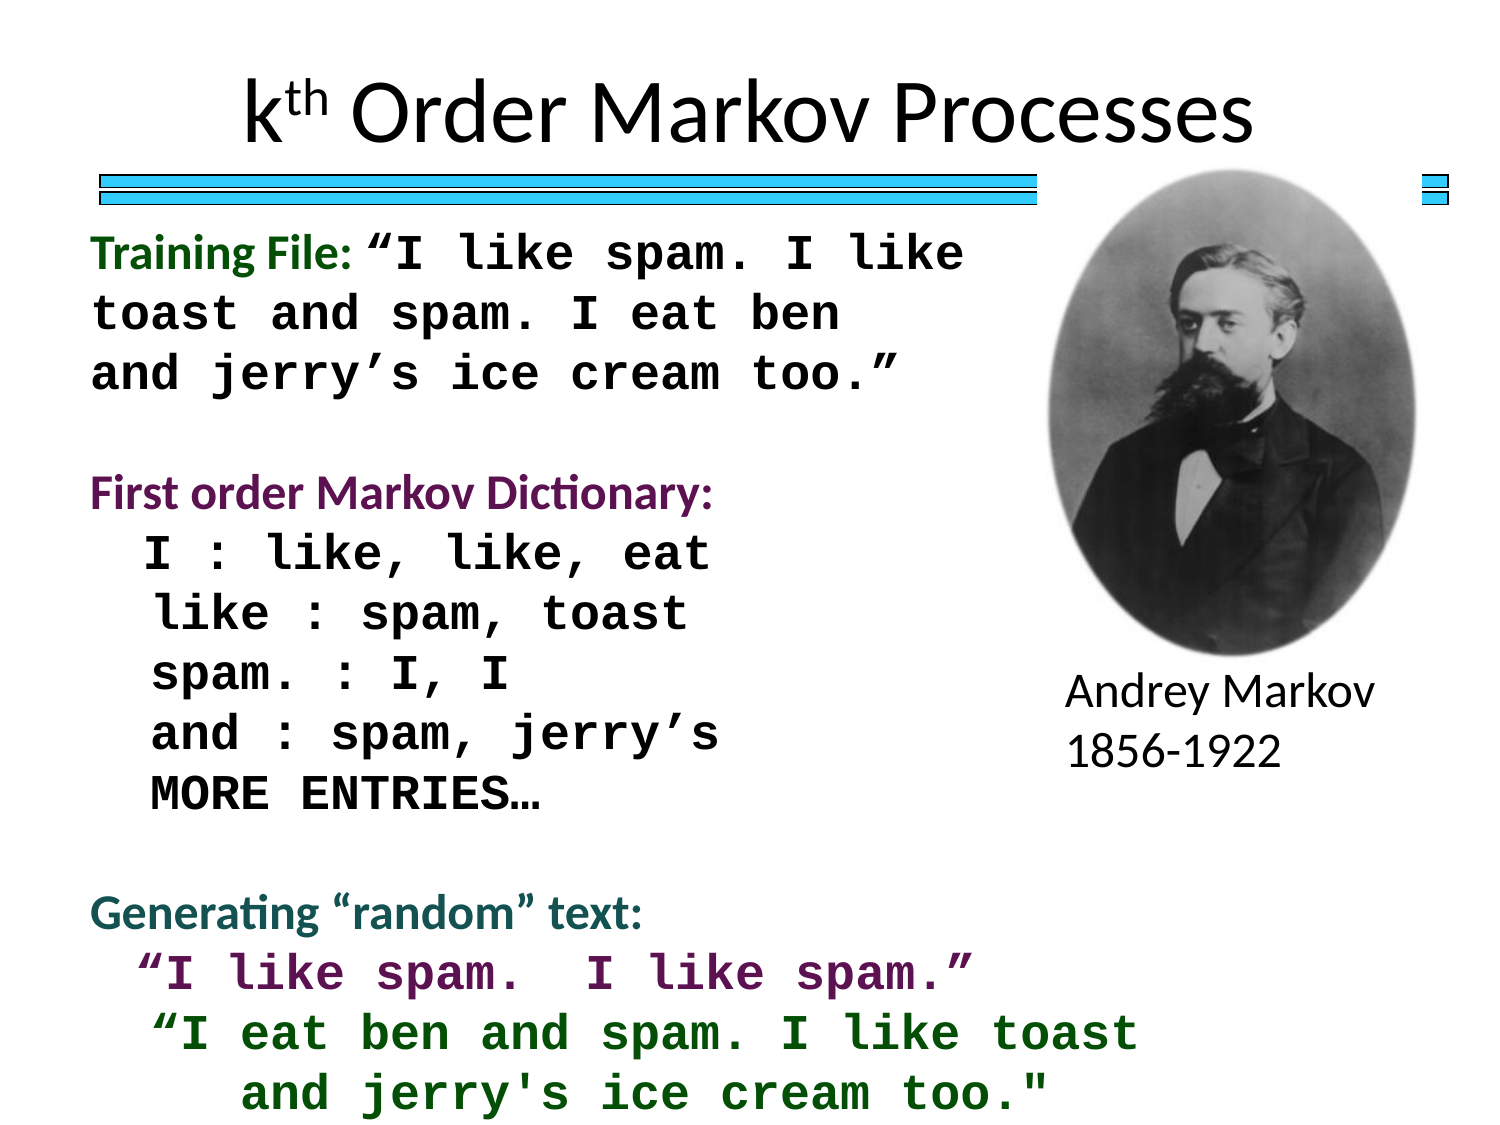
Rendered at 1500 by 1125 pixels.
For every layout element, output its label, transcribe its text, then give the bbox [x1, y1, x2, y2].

picture [1037, 162, 1422, 663]
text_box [99, 174, 1032, 205]
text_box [1426, 174, 1449, 205]
text_box Training File: “I like spam. I like toast and spam. I eat ben and jerry’s ice cream too.” First order Markov Dictionary: I : like, like, eat like : spam, toast spam. : I, I and : spam, jerry’s MORE ENTRIES… Generating “random” text: “I like spam. I like spam.” “I eat ben and spam. I like toast and jerry's ice cream too." [75, 212, 1185, 1125]
title kth Order Markov Processes [112, 12, 1388, 173]
text_box Andrey Markov 1856-1922 [1185, 649, 1434, 785]
